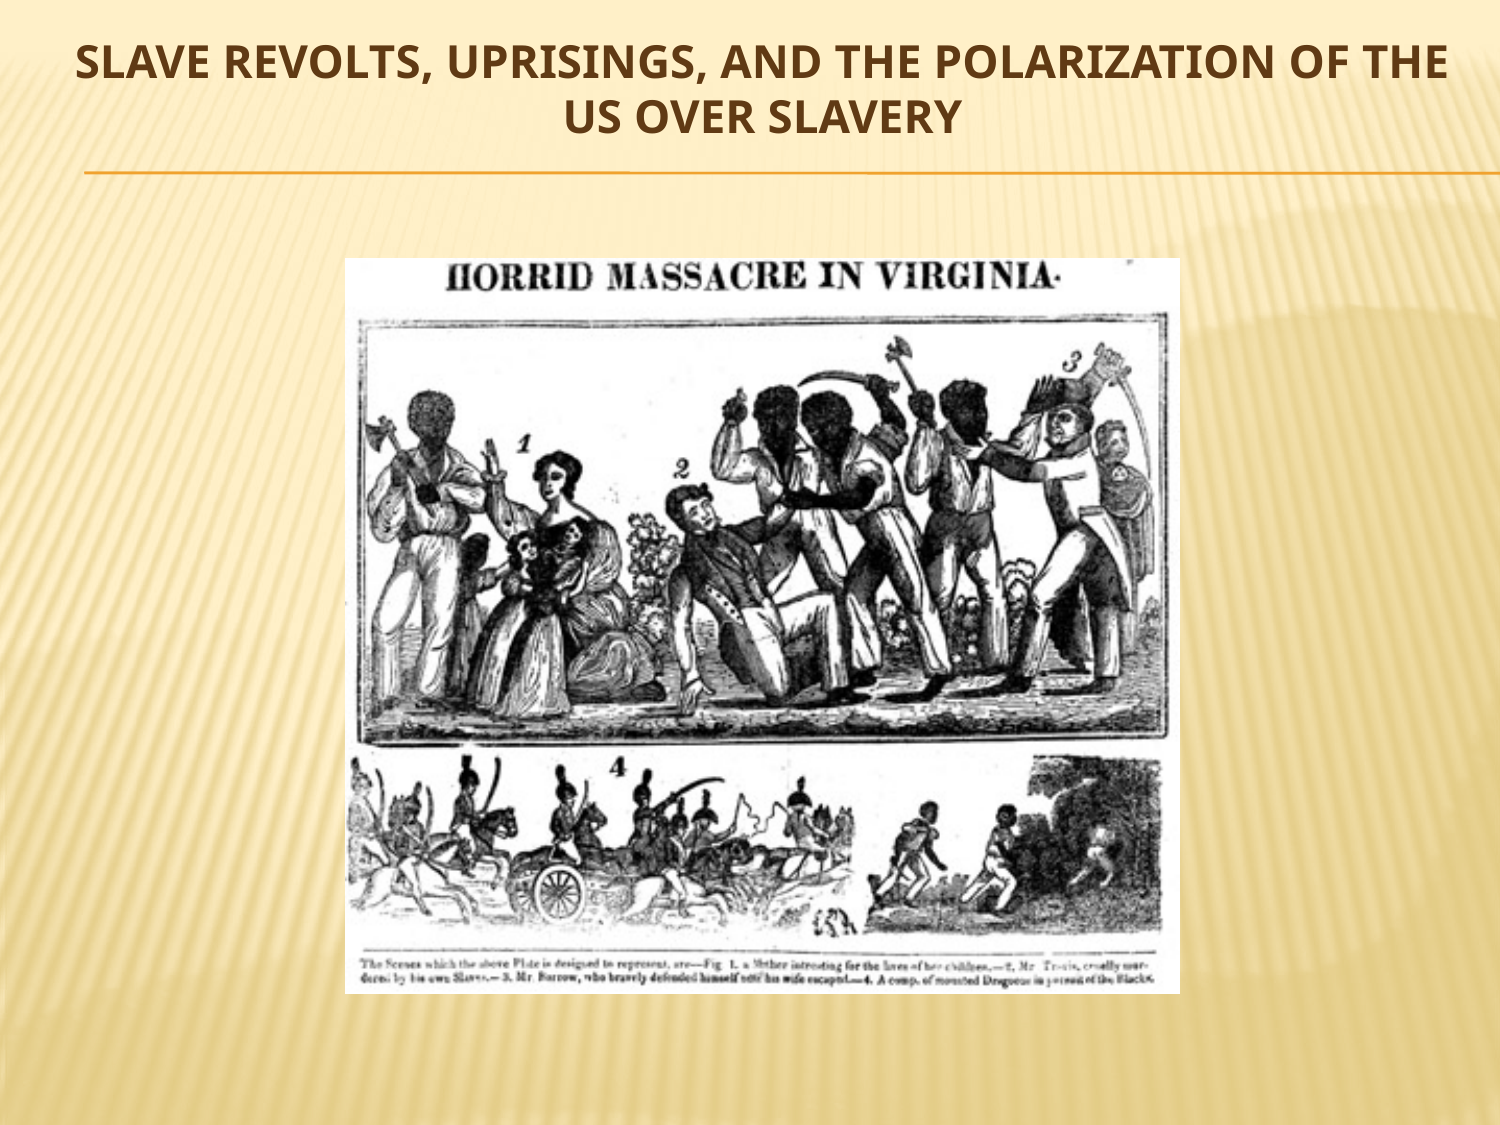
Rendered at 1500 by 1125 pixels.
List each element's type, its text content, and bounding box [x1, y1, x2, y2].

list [345, 258, 1180, 995]
title Slave Revolts, Uprisings, and the Polarization of the US over Slavery [50, 24, 1475, 150]
